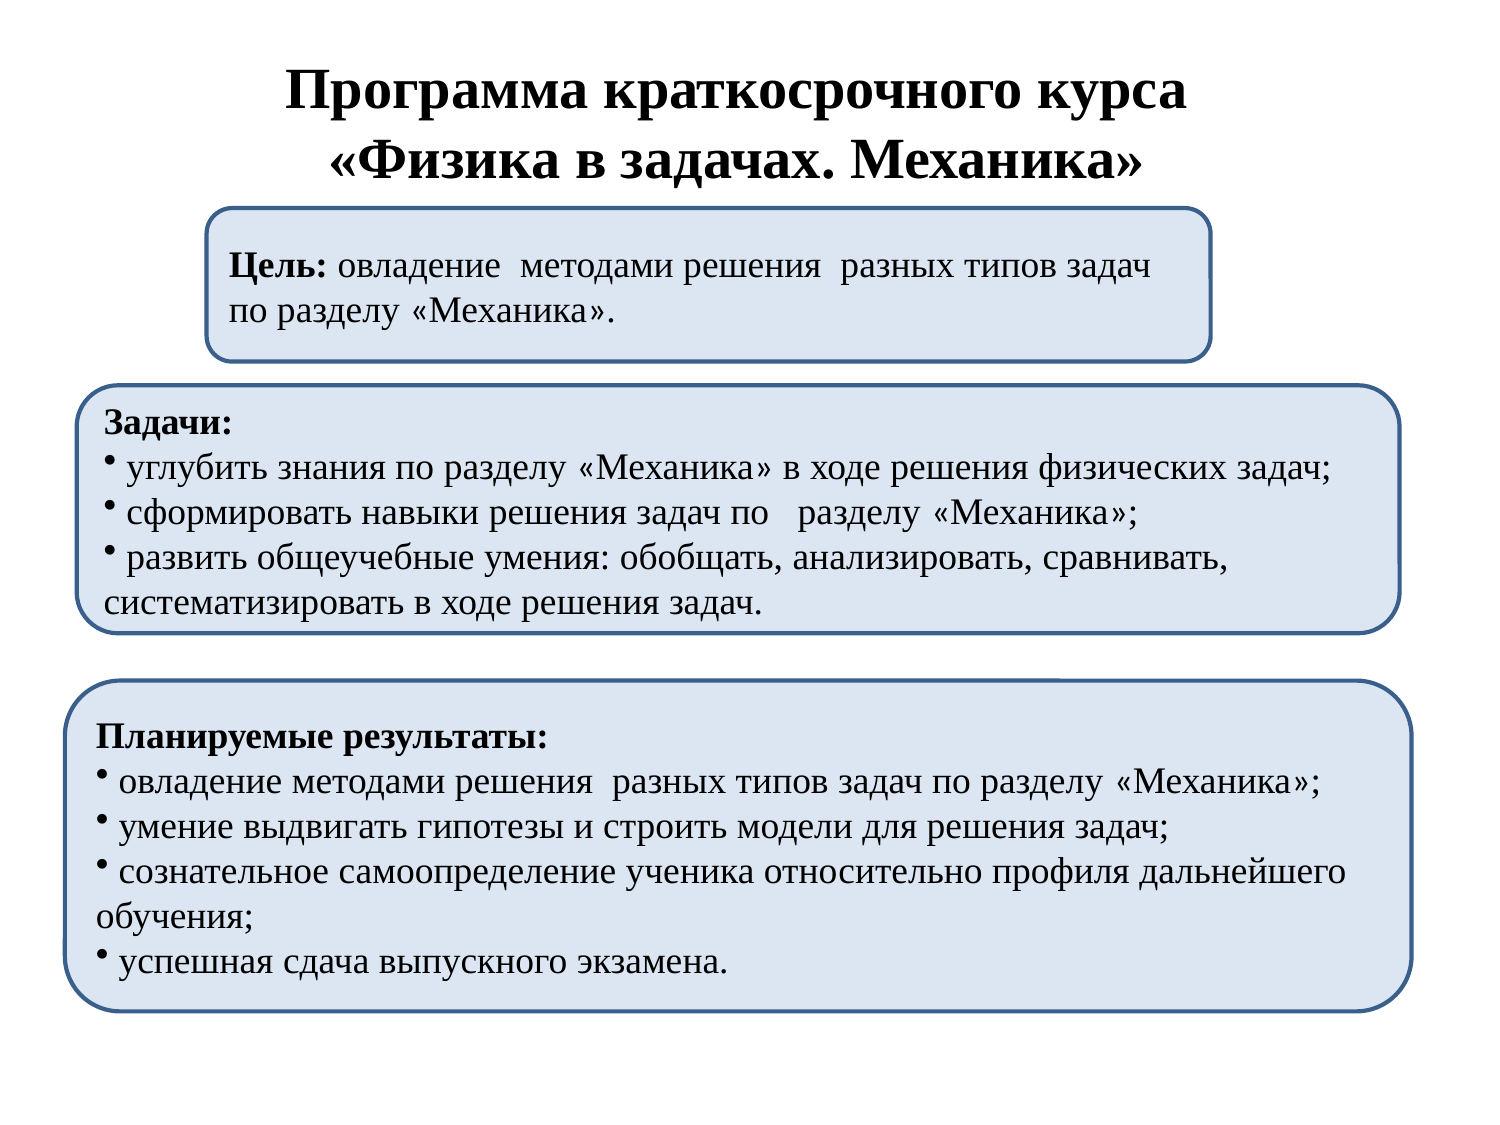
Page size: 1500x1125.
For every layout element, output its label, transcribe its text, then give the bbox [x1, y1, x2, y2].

text_box Задачи: углубить знания по разделу «Механика» в ходе решения физических задач; сформировать навыки решения задач по разделу «Механика»; развить общеучебные умения: обобщать, анализировать, сравнивать, систематизировать в ходе решения задач. [74, 383, 1402, 636]
text_box Программа краткосрочного курса «Физика в задачах. Механика» [270, 42, 1203, 198]
text_box Планируемые результаты: овладение методами решения разных типов задач по разделу «Механика»; умение выдвигать гипотезы и строить модели для решения задач; сознательное самоопределение ученика относительно профиля дальнейшего обучения; успешная сдача выпускного экзамена. [62, 678, 1414, 1014]
text_box Цель: овладение методами решения разных типов задач по разделу «Механика». [204, 205, 1213, 364]
